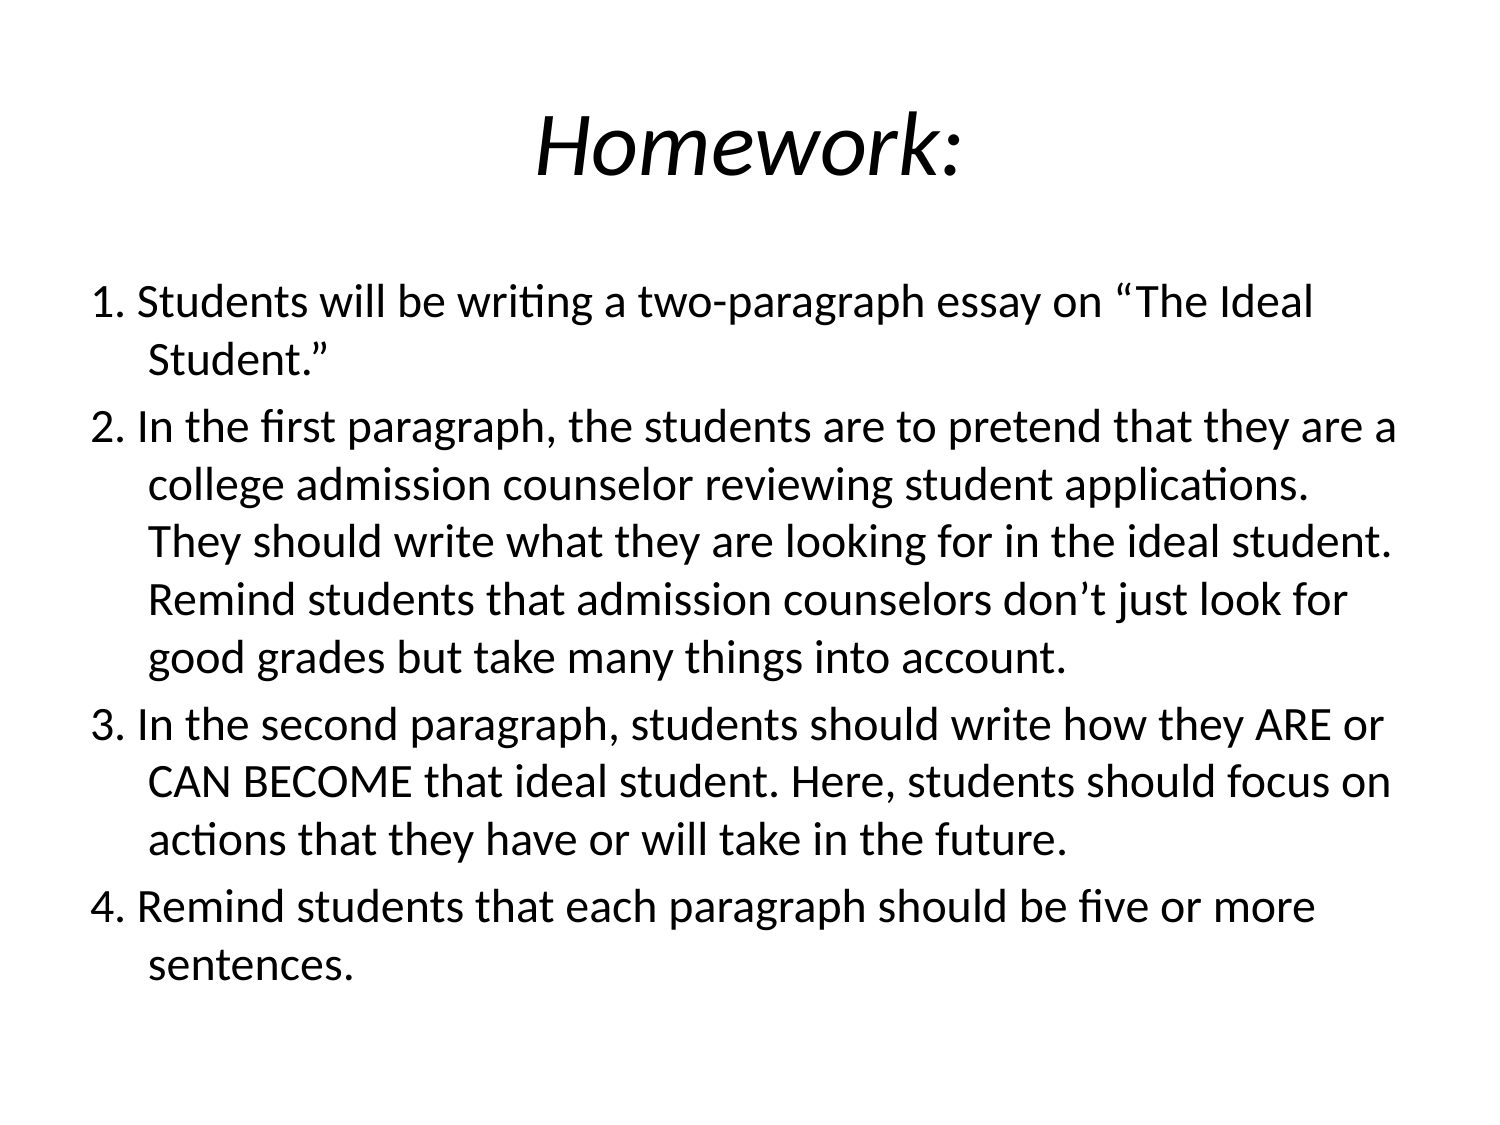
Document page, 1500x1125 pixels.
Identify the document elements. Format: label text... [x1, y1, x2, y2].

title Homework: [75, 45, 1425, 233]
list 1. Students will be writing a two-paragraph essay on “The Ideal Student.” 2. In the first paragraph, the students are to pretend that they are a college admission counselor reviewing student applications. They should write what they are looking for in the ideal student. Remind students that admission counselors don’t just look for good grades but take many things into account. 3. In the second paragraph, students should write how they ARE or CAN BECOME that ideal student. Here, students should focus on actions that they have or will take in the future. 4. Remind students that each paragraph should be five or more sentences. [75, 262, 1425, 1005]
